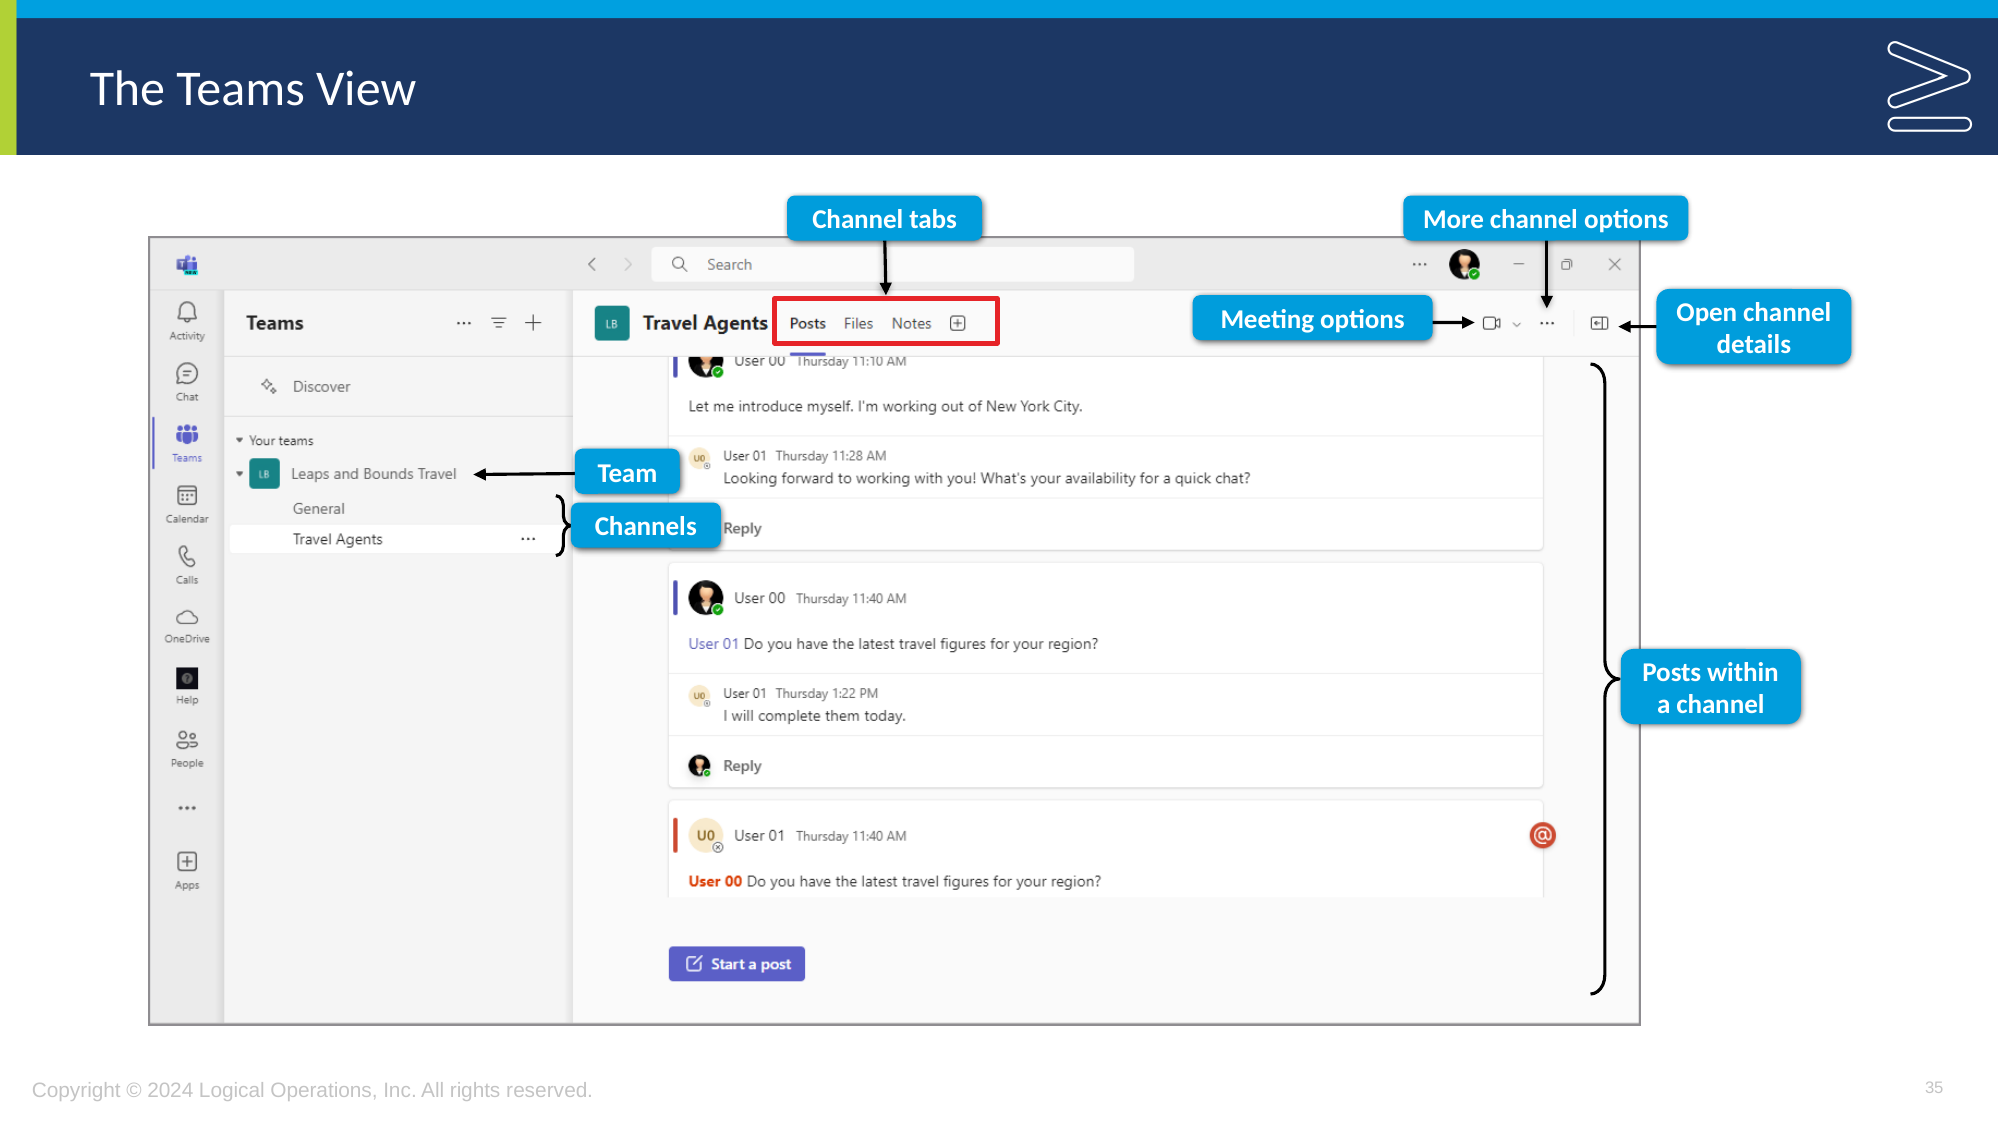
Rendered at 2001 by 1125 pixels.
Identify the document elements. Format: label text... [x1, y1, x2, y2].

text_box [148, 195, 1852, 1027]
picture [1850, 19, 1998, 155]
picture [0, 0, 74, 155]
slide_number 35 [1491, 1057, 1959, 1118]
title The Teams View [74, 16, 1850, 155]
